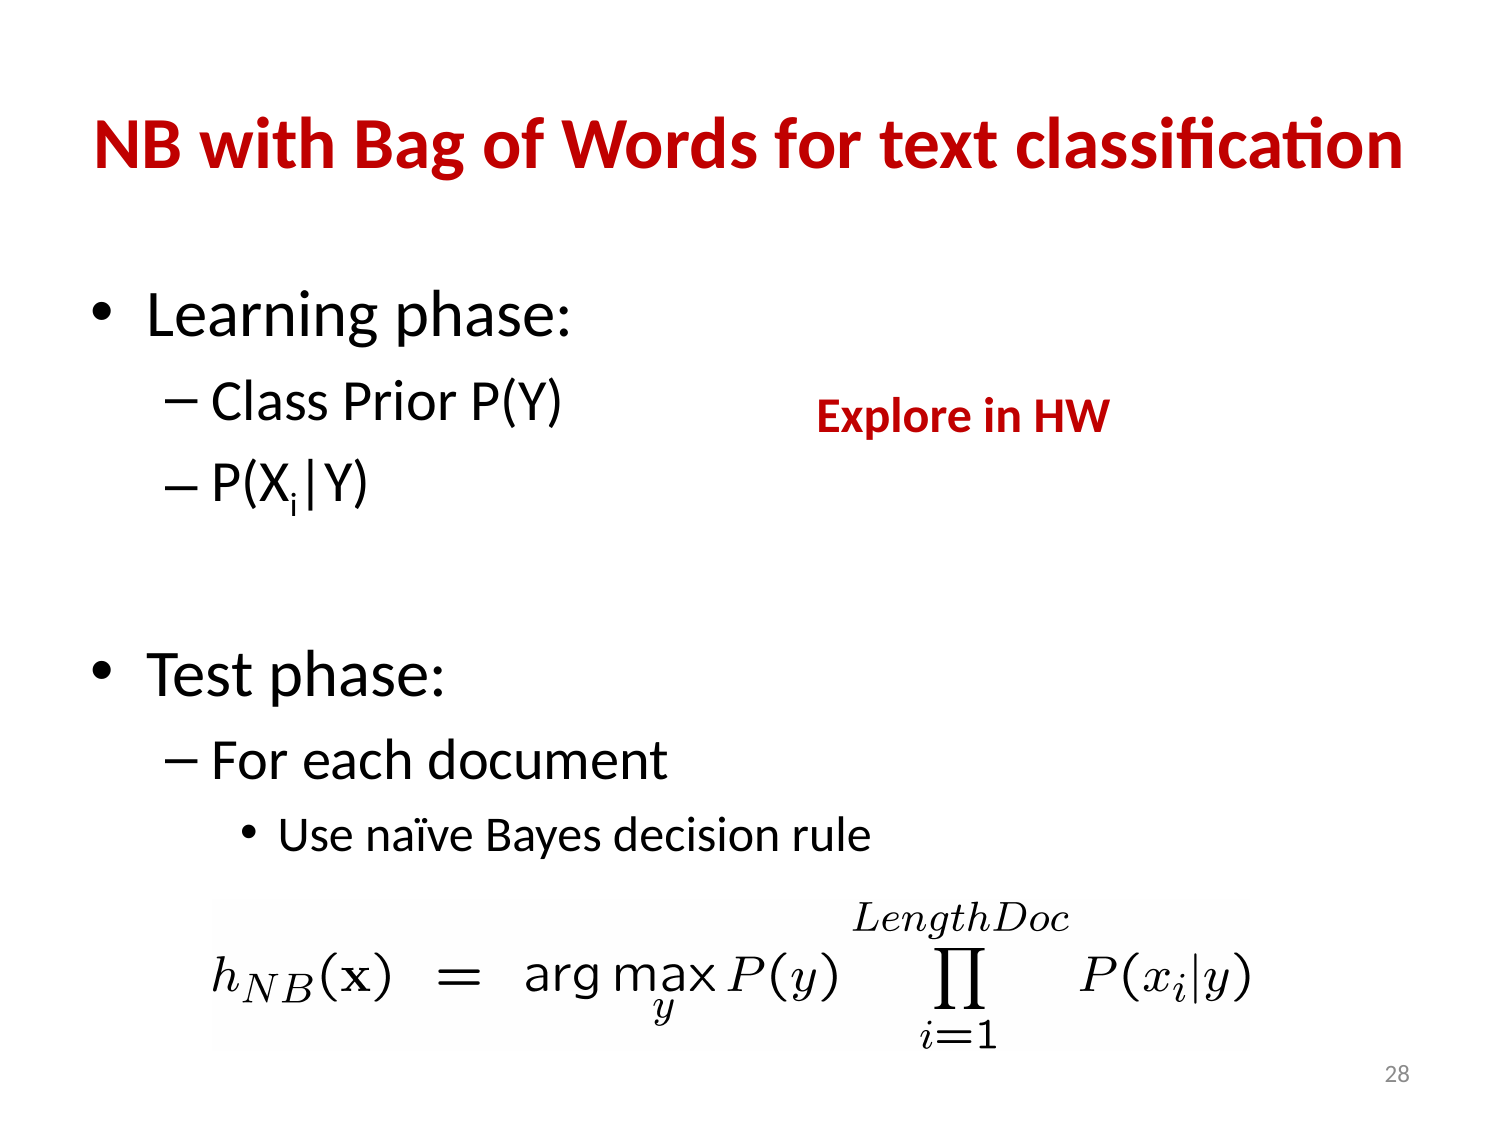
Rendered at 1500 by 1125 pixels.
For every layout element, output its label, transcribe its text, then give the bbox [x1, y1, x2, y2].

picture [212, 899, 1251, 1051]
text_box Learning phase: Class Prior P(Y) P(Xi|Y) Test phase: For each document Use naïve Bayes decision rule [74, 262, 1425, 1125]
title NB with Bag of Words for text classification [75, 45, 1425, 233]
text_box Explore in HW [801, 374, 1126, 450]
